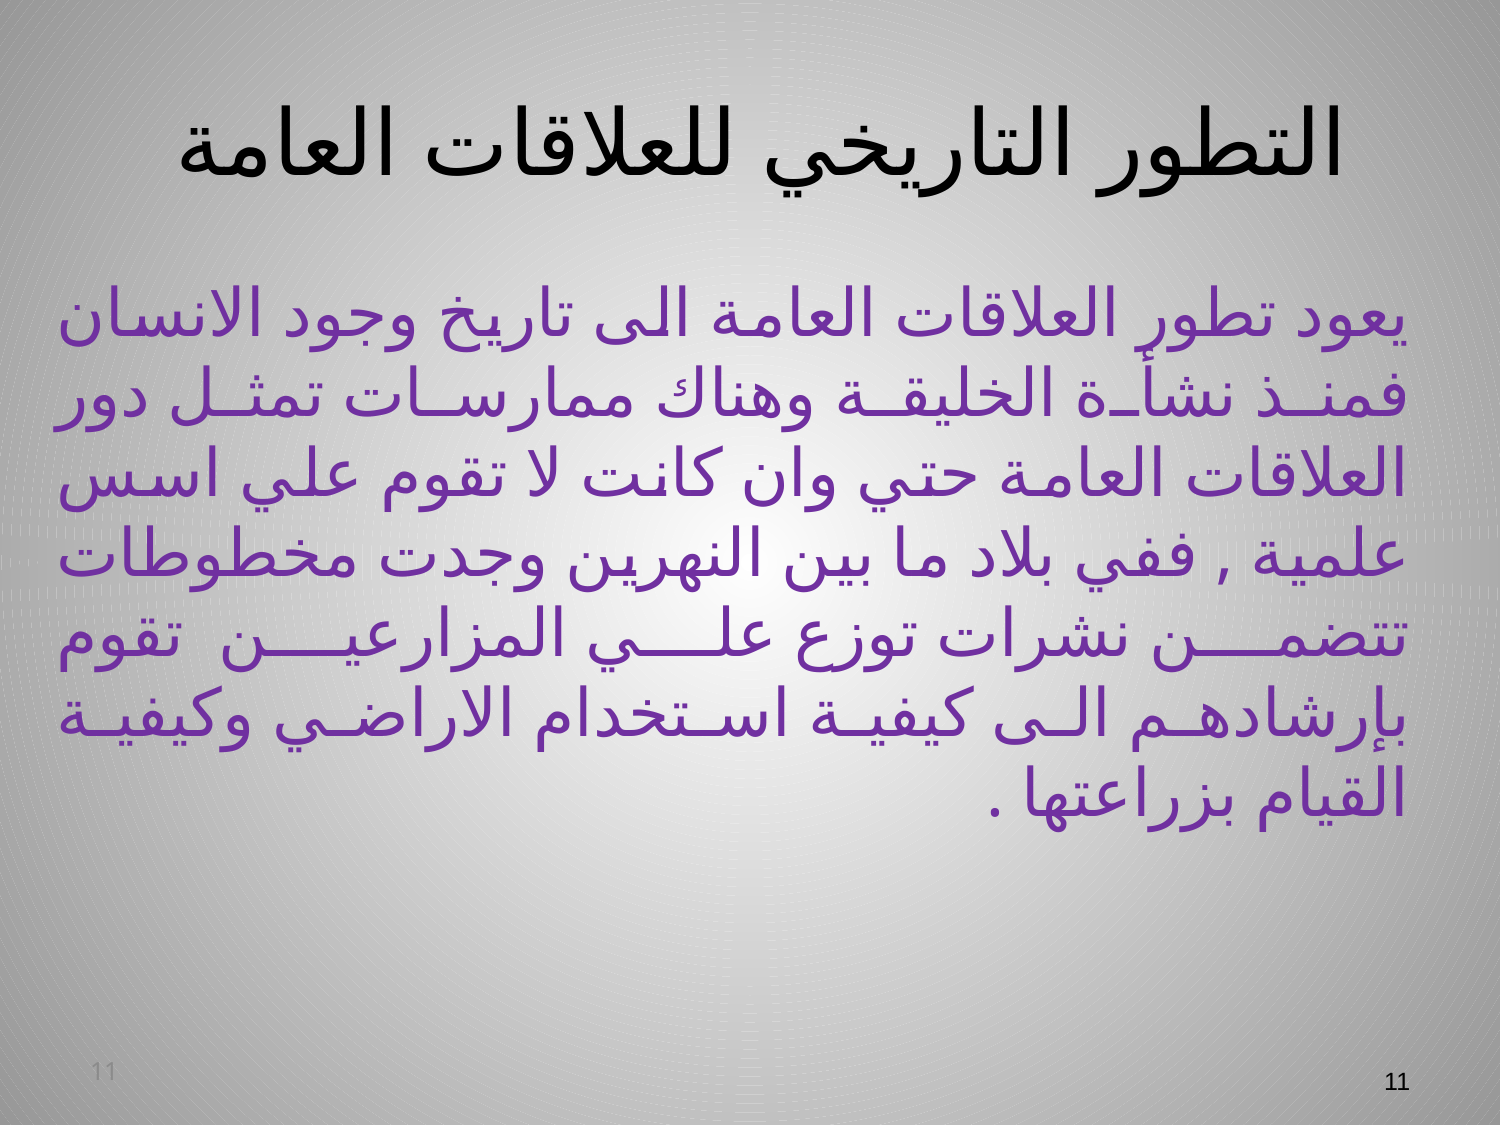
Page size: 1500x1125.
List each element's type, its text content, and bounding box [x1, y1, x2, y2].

text_box 11 [1074, 1025, 1425, 1104]
slide_number 11 [75, 1042, 425, 1103]
title التطور التاريخي للعلاقات العامة [75, 45, 1425, 233]
list يعود تطور العلاقات العامة الى تاريخ وجود الانسان فمنذ نشأة الخليقة وهناك ممارسات تمثل دور العلاقات العامة حتي وان كانت لا تقوم علي اسس علمية , ففي بلاد ما بين النهرين وجدت مخطوطات تتضمن نشرات توزع علي المزارعين تقوم بإرشادهم الى كيفية استخدام الاراضي وكيفية القيام بزراعتها . [41, 262, 1425, 1005]
